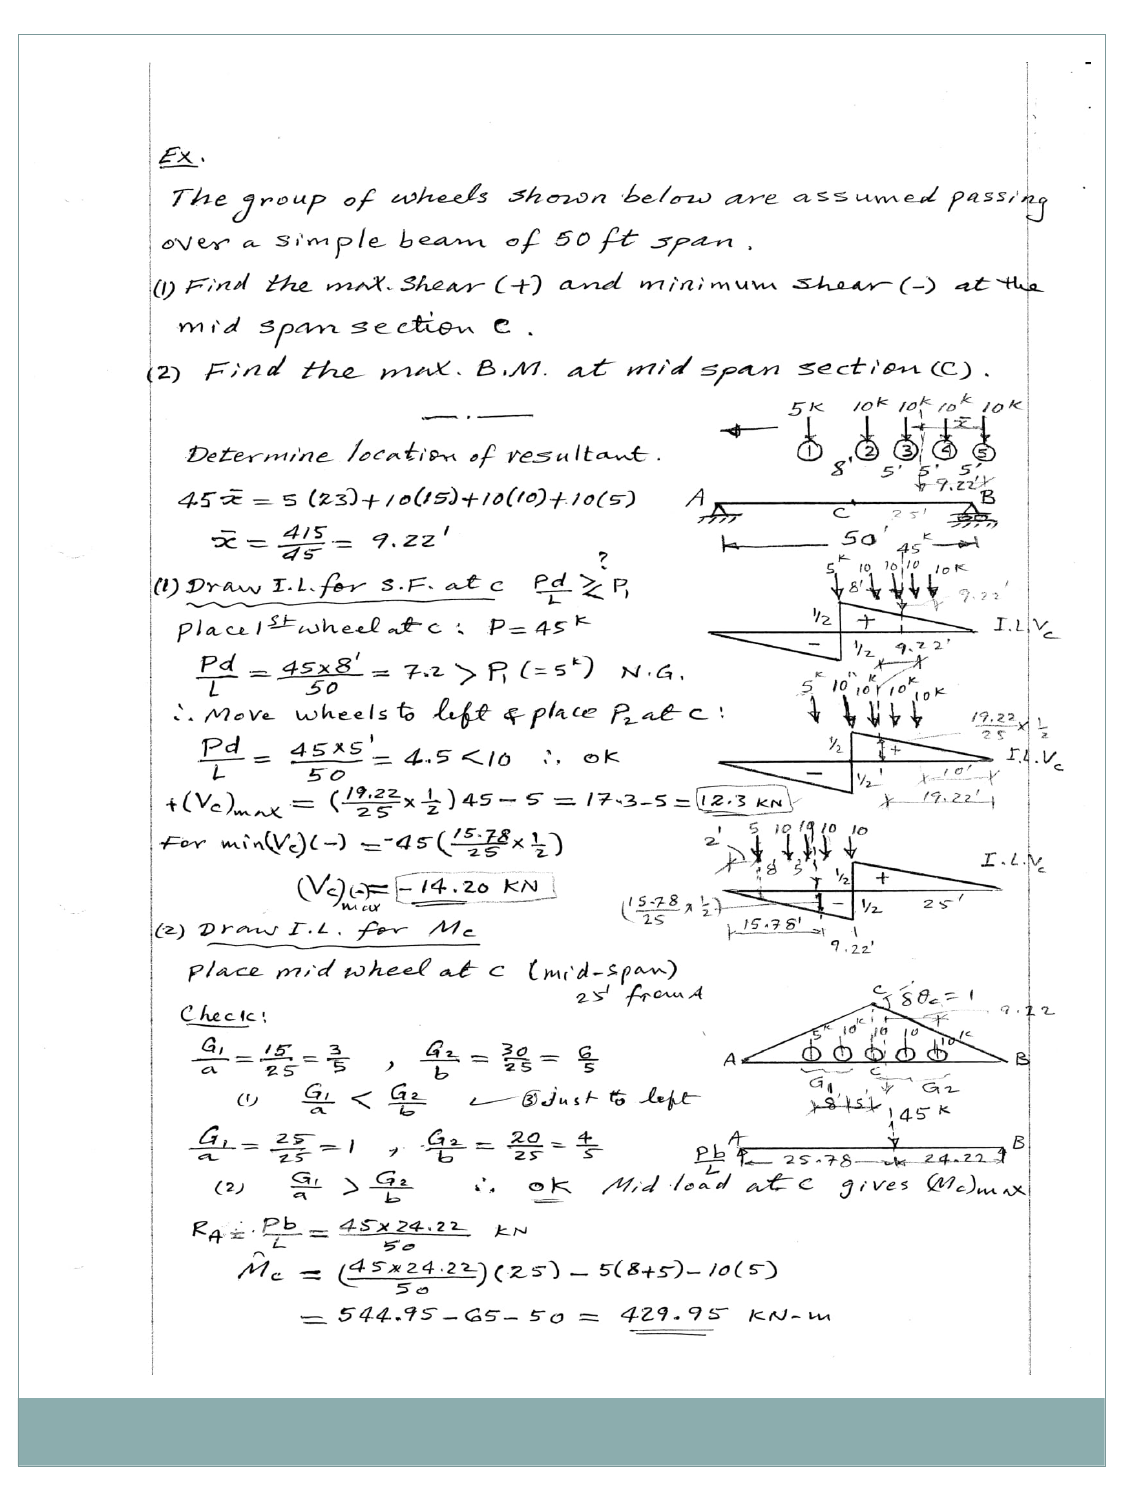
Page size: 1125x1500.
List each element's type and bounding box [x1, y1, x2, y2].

picture [33, 62, 1092, 1376]
